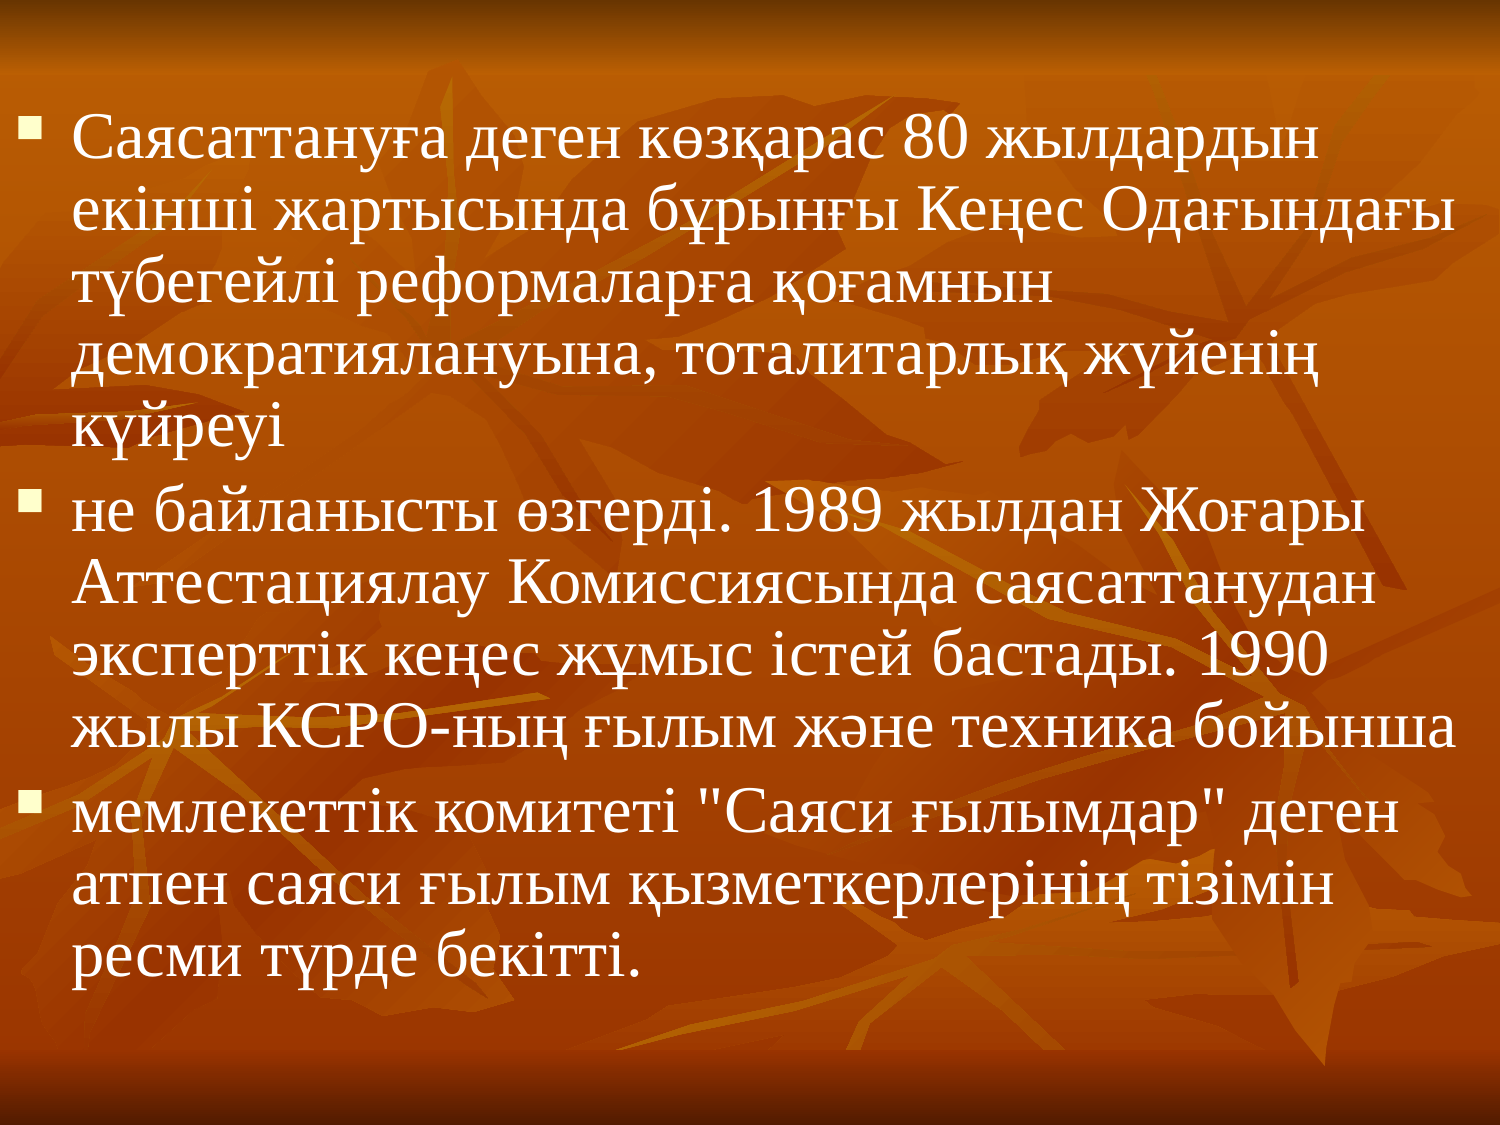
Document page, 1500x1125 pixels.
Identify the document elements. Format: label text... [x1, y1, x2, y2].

list Саясаттануға деген көзқарас 80 жылдардын екінші жартысында бұрынғы Кеңес Одағындағы түбегейлі реформаларға қоғамнын демократиялануына, тоталитарлық жүйенің күйреуі не байланысты өзгерді. 1989 жылдан Жоғары Аттестациялау Комиссиясында саясаттанудан эксперттік кеңес жұмыс істей бастады. 1990 жылы КСРО-ның ғылым және техника бойынша мемлекеттік комитеті "Саяси ғылымдар" деген атпен саяси ғылым қызметкерлерінің тізімін ресми түрде бекітті. [0, 0, 1500, 1088]
